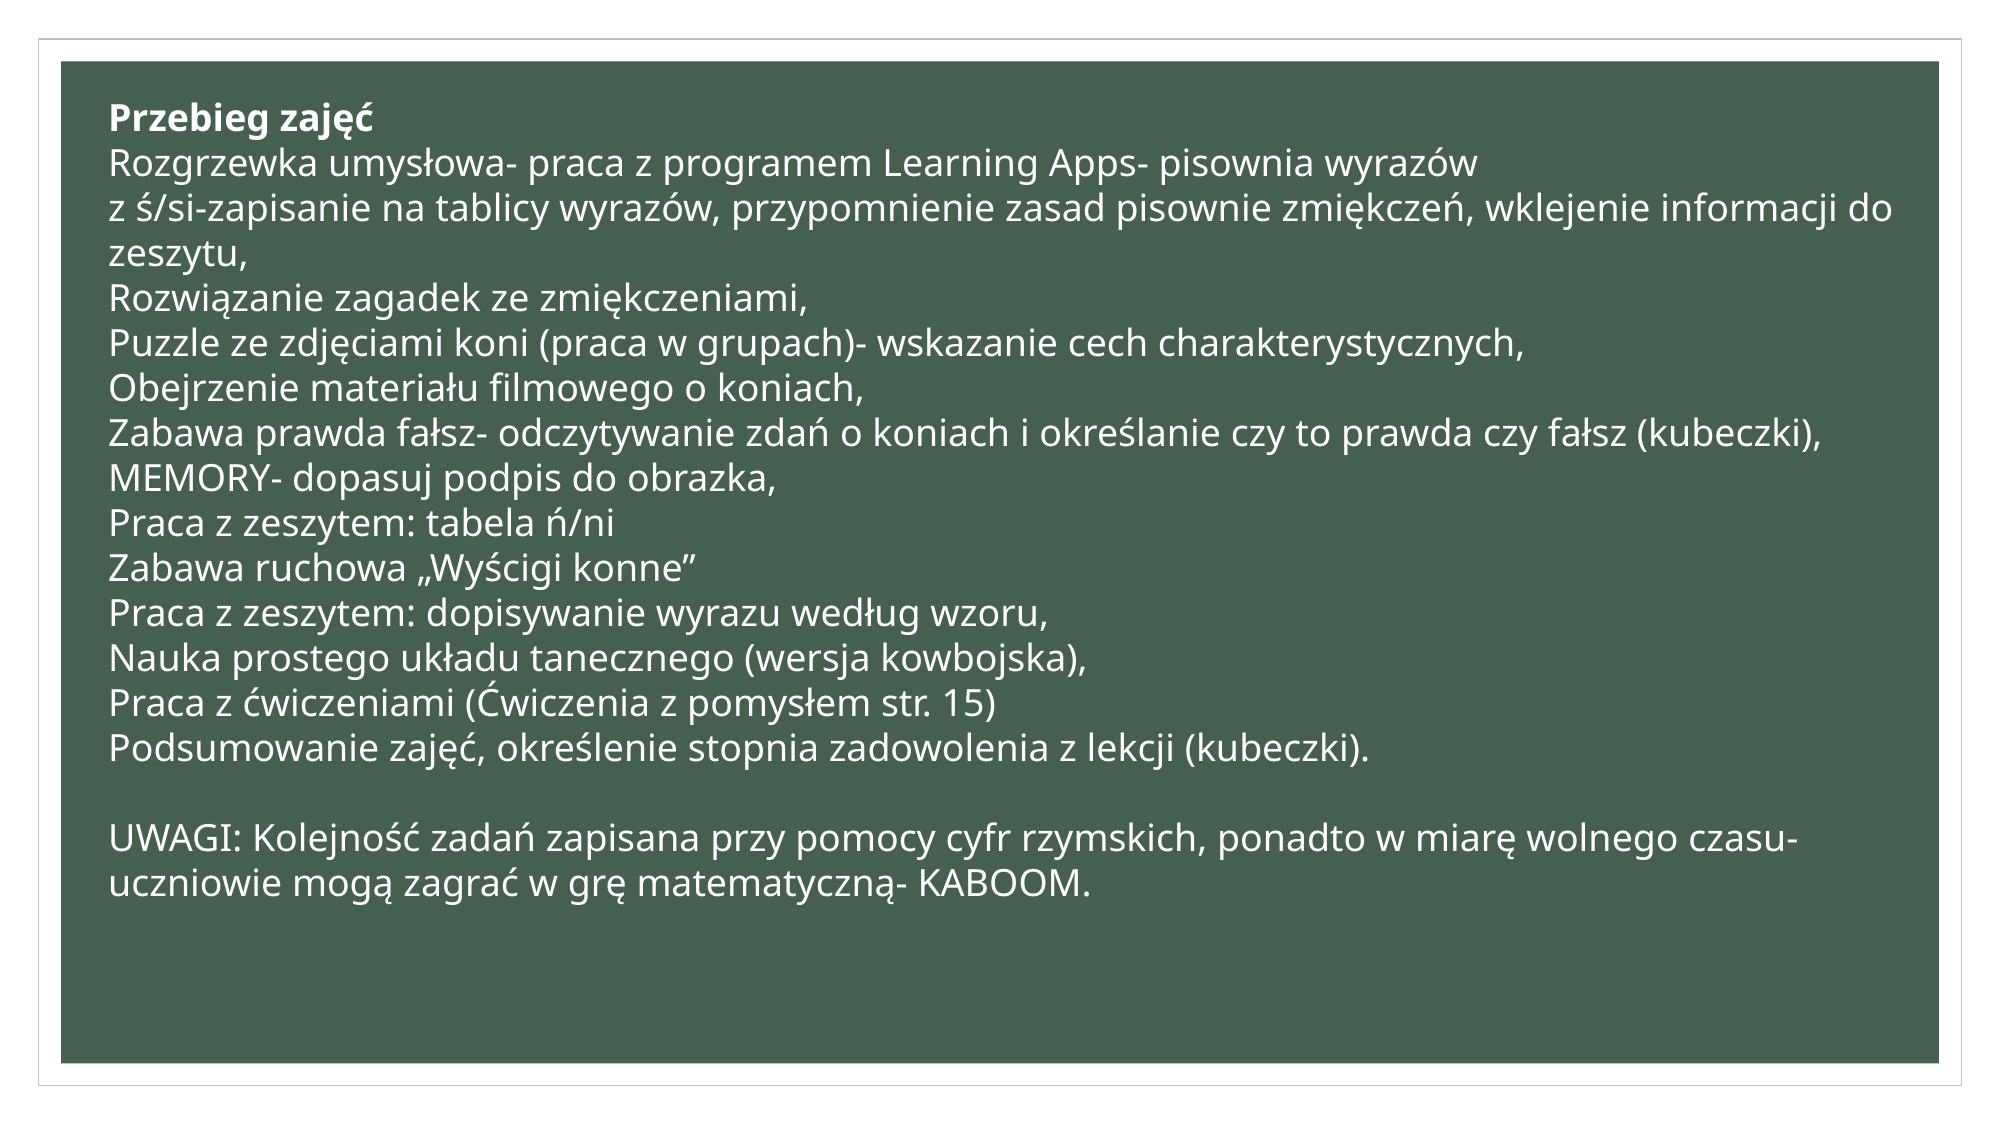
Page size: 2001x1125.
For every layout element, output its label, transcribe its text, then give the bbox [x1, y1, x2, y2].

text_box Przebieg zajęć Rozgrzewka umysłowa- praca z programem Learning Apps- pisownia wyrazów z ś/si-zapisanie na tablicy wyrazów, przypomnienie zasad pisownie zmiękczeń, wklejenie informacji do zeszytu, Rozwiązanie zagadek ze zmiękczeniami, Puzzle ze zdjęciami koni (praca w grupach)- wskazanie cech charakterystycznych, Obejrzenie materiału filmowego o koniach, Zabawa prawda fałsz- odczytywanie zdań o koniach i określanie czy to prawda czy fałsz (kubeczki), MEMORY- dopasuj podpis do obrazka, Praca z zeszytem: tabela ń/ni Zabawa ruchowa „Wyścigi konne” Praca z zeszytem: dopisywanie wyrazu według wzoru, Nauka prostego układu tanecznego (wersja kowbojska), Praca z ćwiczeniami (Ćwiczenia z pomysłem str. 15) Podsumowanie zajęć, określenie stopnia zadowolenia z lekcji (kubeczki). UWAGI: Kolejność zadań zapisana przy pomocy cyfr rzymskich, ponadto w miarę wolnego czasu- uczniowie mogą zagrać w grę matematyczną- KABOOM. [93, 86, 1926, 1002]
